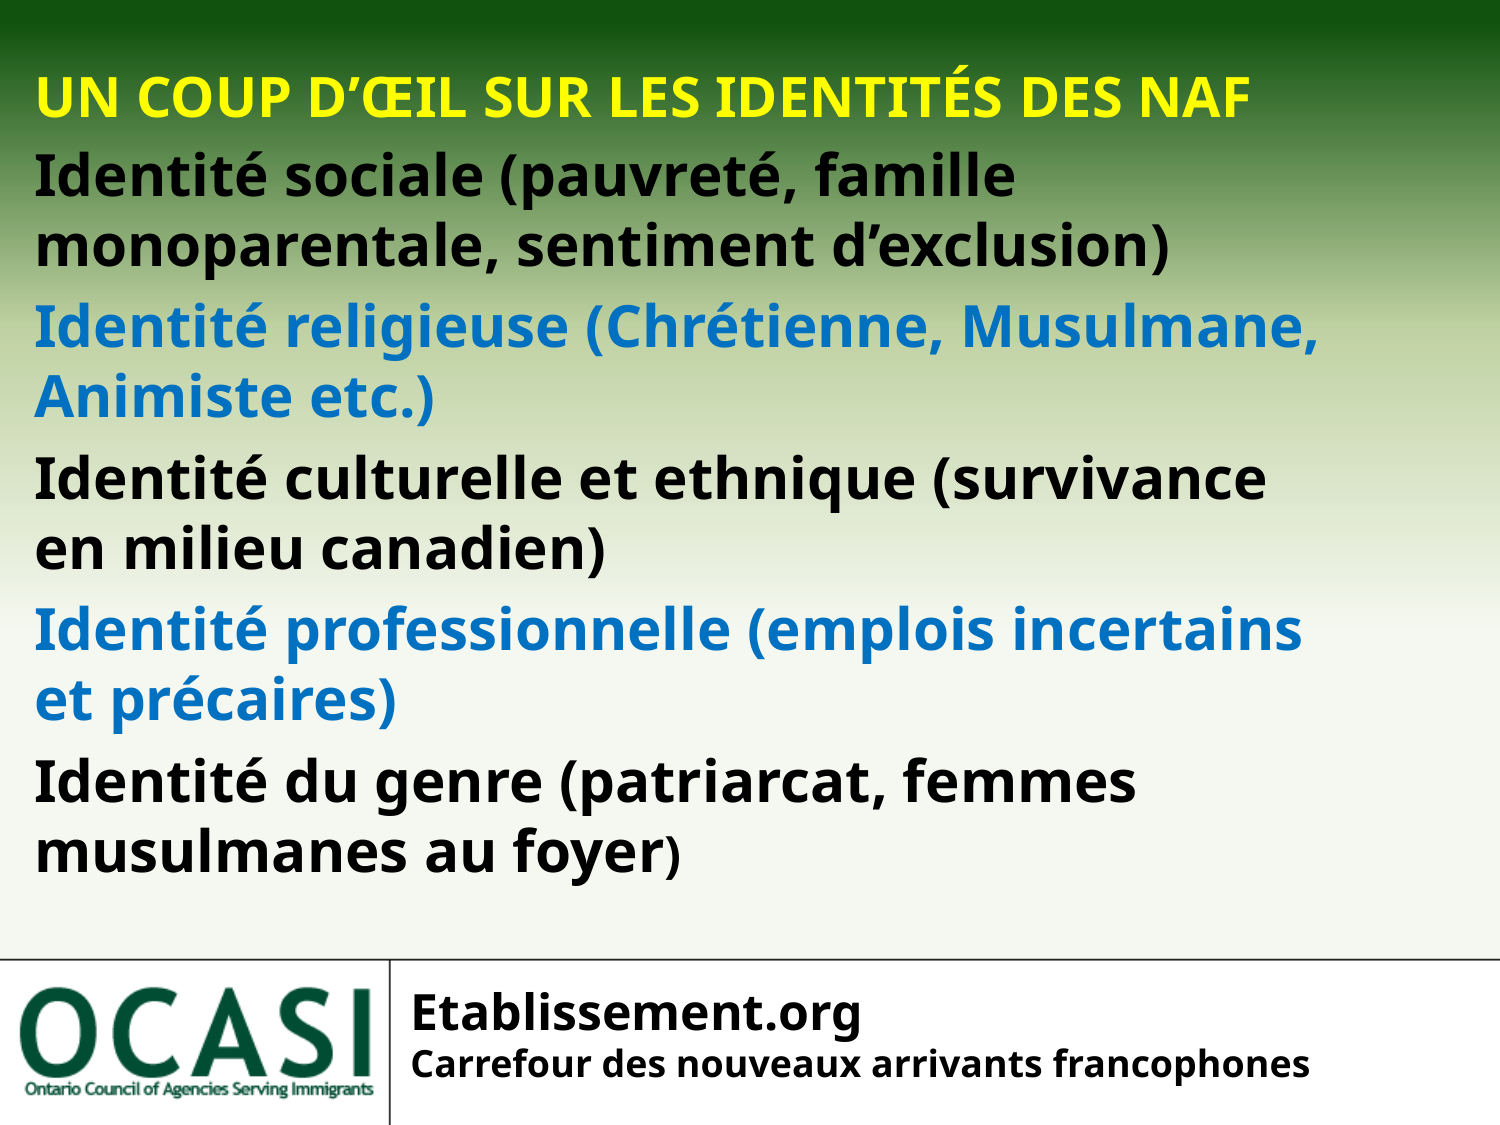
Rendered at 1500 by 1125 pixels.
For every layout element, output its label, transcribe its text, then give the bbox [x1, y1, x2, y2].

text_box Identité sociale (pauvreté, famille monoparentale, sentiment d’exclusion) Identité religieuse (Chrétienne, Musulmane, Animiste etc.) Identité culturelle et ethnique (survivance en milieu canadien) Identité professionnelle (emplois incertains et précaires) Identité du genre (patriarcat, femmes musulmanes au foyer) [19, 130, 1370, 917]
text_box UN COUP D’ŒIL SUR LES IDENTITÉS DES NAF [19, 30, 1295, 130]
picture [0, 0, 1500, 1125]
text_box Etablissement.org Carrefour des nouveaux arrivants francophones [395, 972, 1400, 1093]
